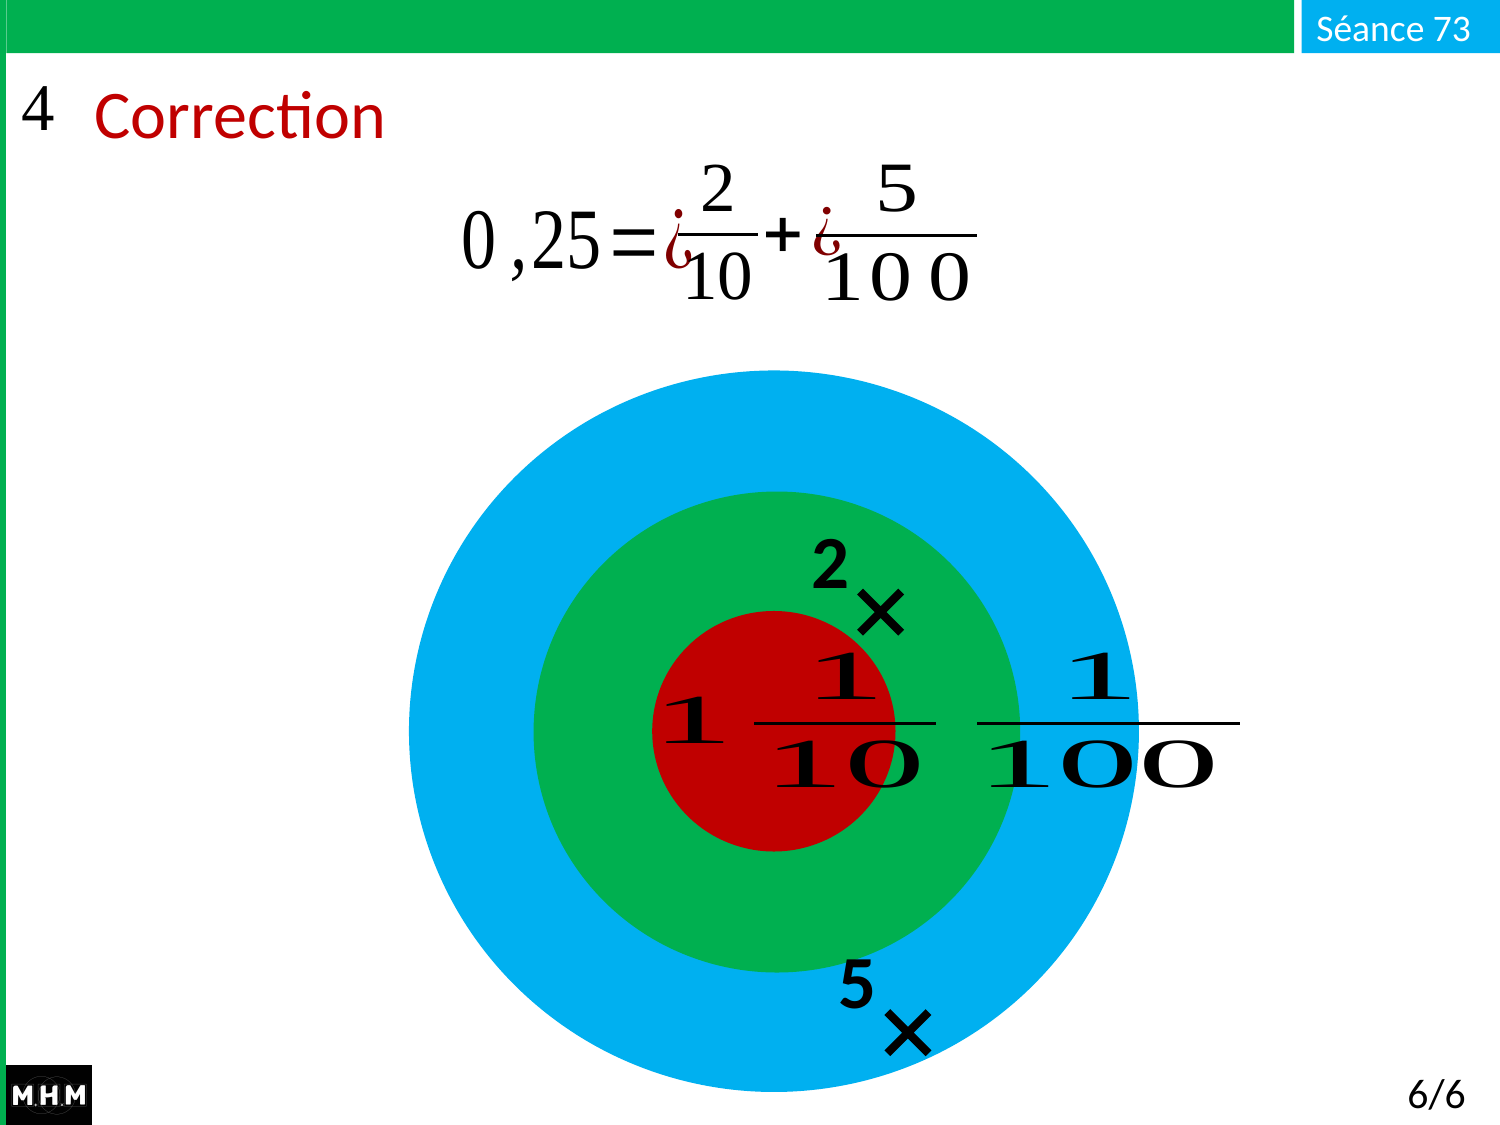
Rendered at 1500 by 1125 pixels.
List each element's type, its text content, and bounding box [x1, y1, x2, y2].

title Correction [79, 71, 1374, 161]
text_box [796, 506, 921, 652]
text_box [408, 370, 1243, 1092]
list 6/6 [1373, 1064, 1500, 1125]
picture [6, 1065, 92, 1125]
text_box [823, 926, 948, 1073]
